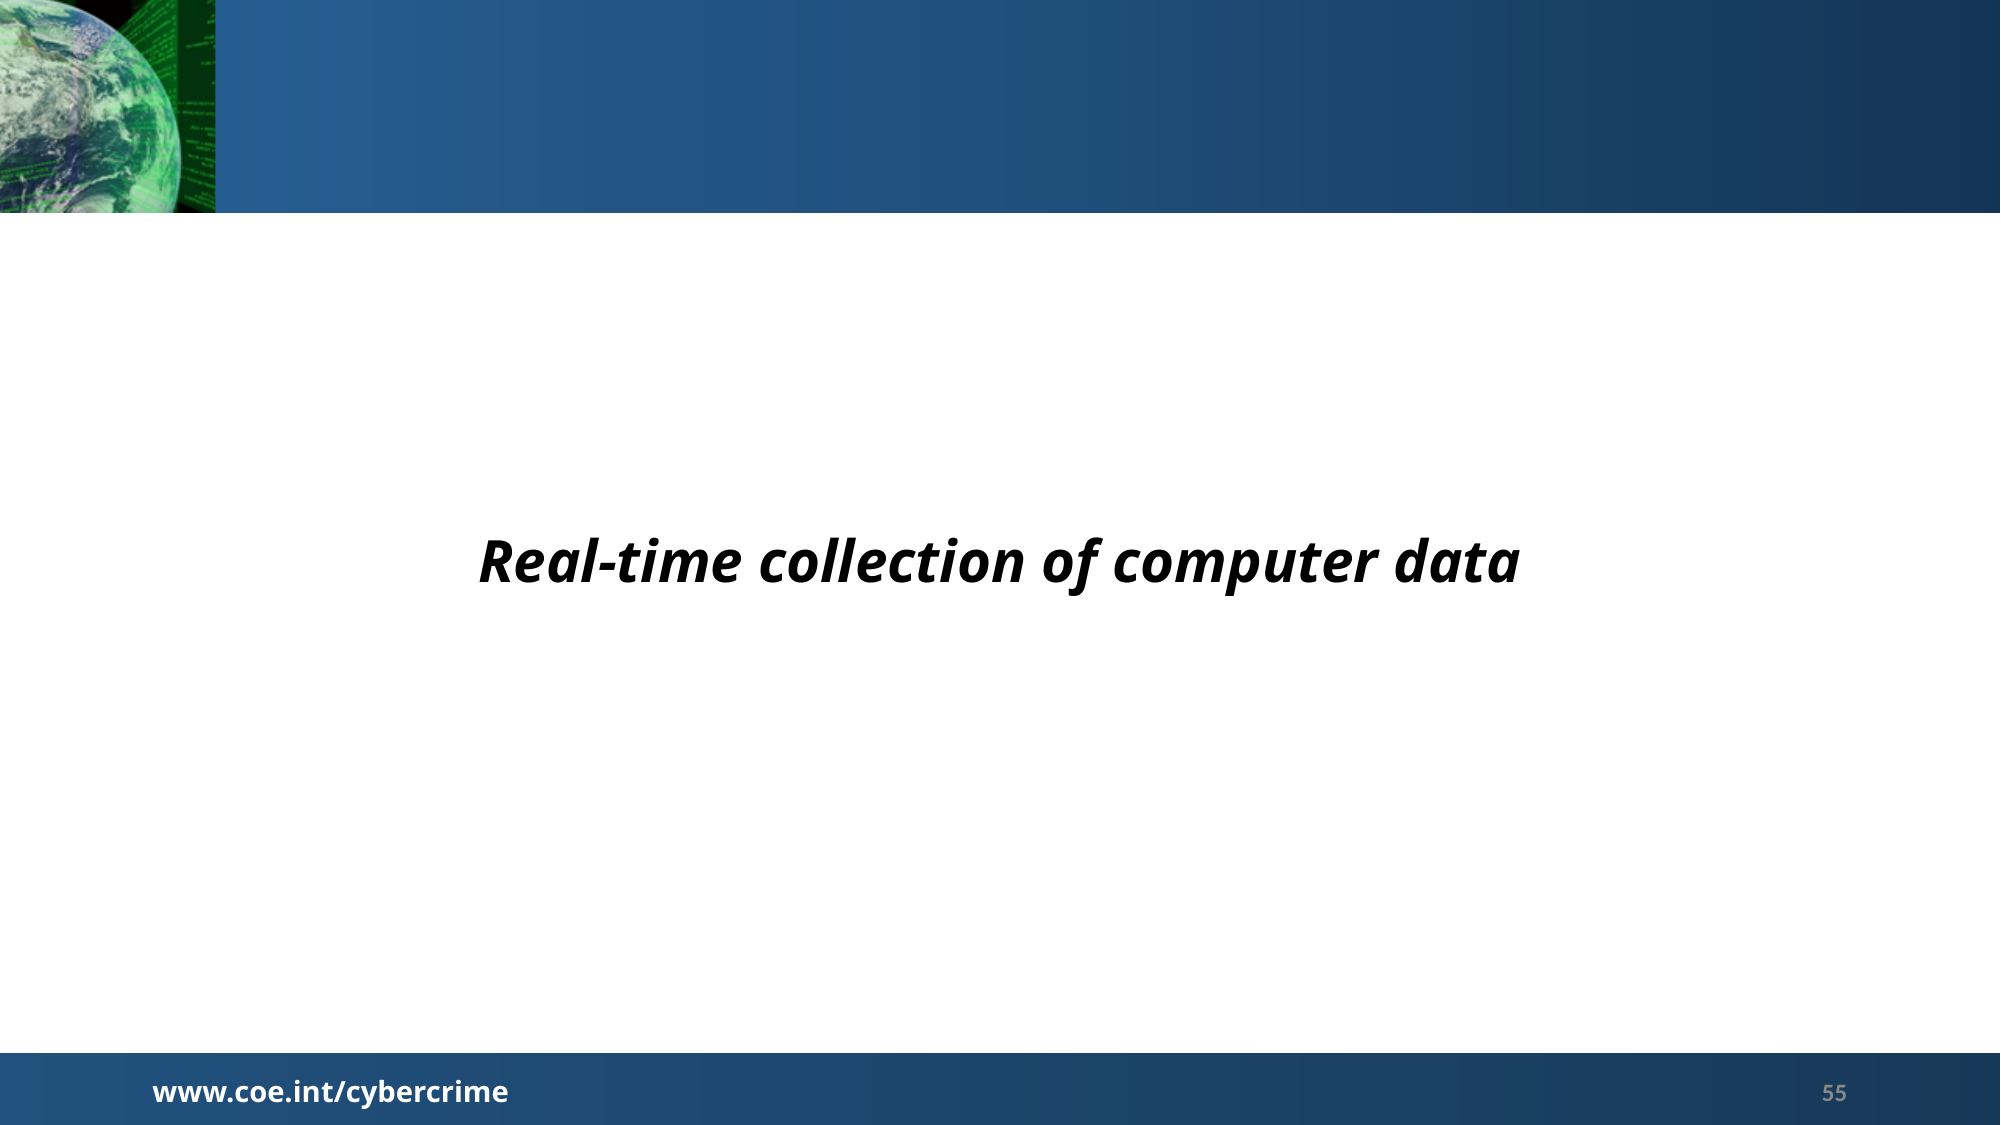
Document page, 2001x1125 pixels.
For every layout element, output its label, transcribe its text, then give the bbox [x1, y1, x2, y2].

list Real-time collection of computer data [137, 350, 1863, 922]
slide_number www.coe.int/cybercrime [137, 1061, 588, 1121]
picture [0, 0, 2000, 213]
slide_number 55 [1412, 1061, 1863, 1121]
